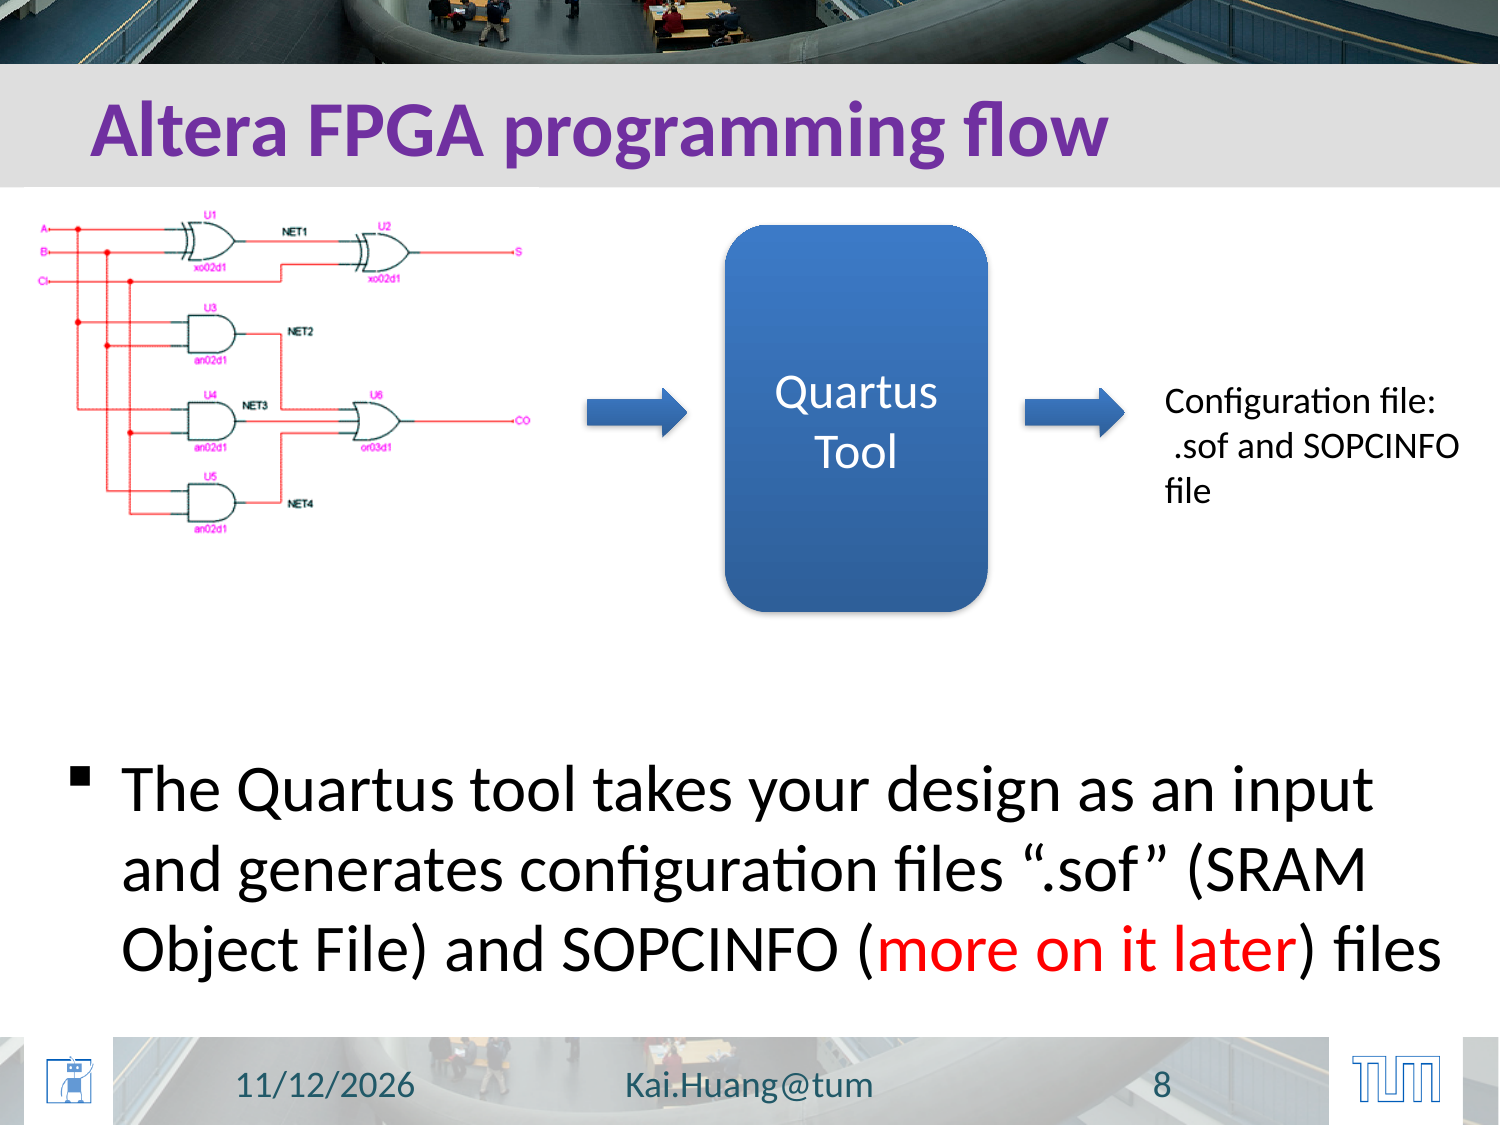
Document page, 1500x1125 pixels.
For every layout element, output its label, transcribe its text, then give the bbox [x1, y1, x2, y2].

text_box [1025, 387, 1126, 438]
picture [24, 187, 540, 551]
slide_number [162, 1052, 488, 1113]
title Altera FPGA programming flow [75, 62, 1425, 188]
picture [0, 1032, 1500, 1125]
text_box [587, 387, 688, 438]
slide_number 8 [1012, 1052, 1313, 1113]
picture [0, 0, 1500, 64]
list The Quartus tool takes your design as an input and generates configuration files “.sof” (SRAM Object File) and SOPCINFO (more on it later) files [50, 737, 1475, 1025]
text_box Configuration file: .sof and SOPCINFO file [1149, 368, 1475, 519]
footer Kai.Huang@tum [512, 1052, 988, 1113]
text_box Quartus Tool [724, 224, 988, 613]
